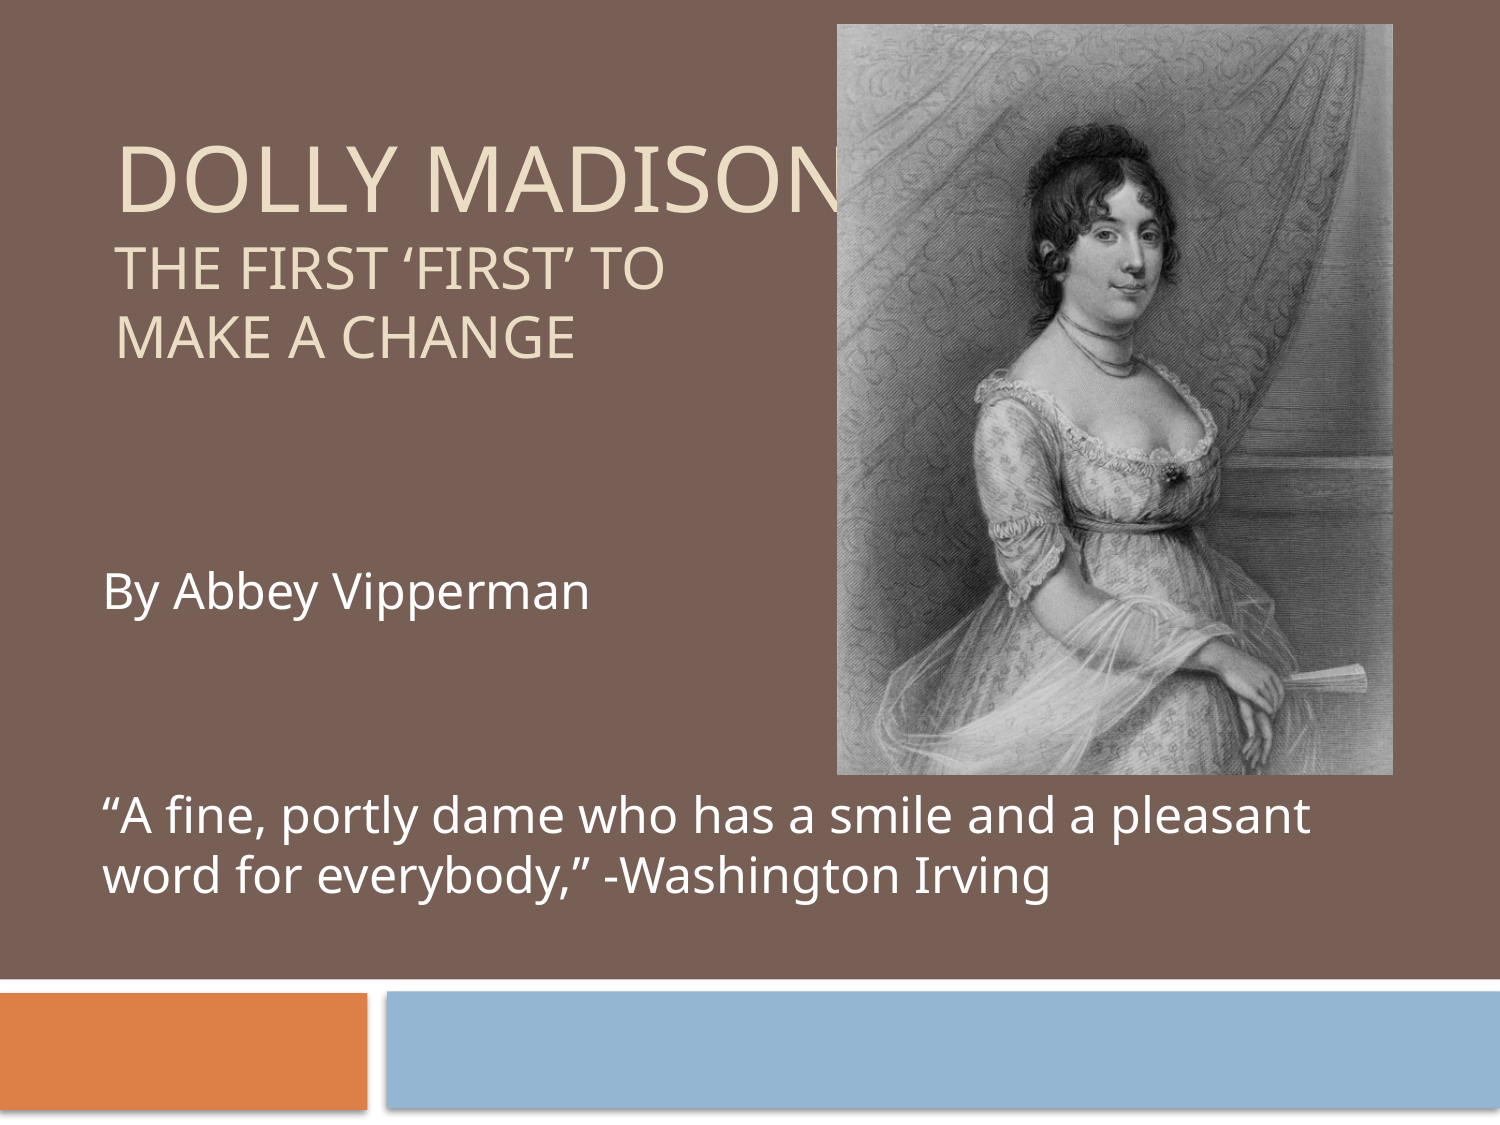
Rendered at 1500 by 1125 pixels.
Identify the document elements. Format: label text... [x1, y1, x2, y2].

picture [837, 24, 1393, 775]
title Dolly Madison: The First ‘First’ to Make a Change [99, 112, 831, 379]
subtitle By Abbey Vipperman “A fine, portly dame who has a smile and a pleasant word for everybody,” -Washington Irving [87, 462, 1425, 1000]
